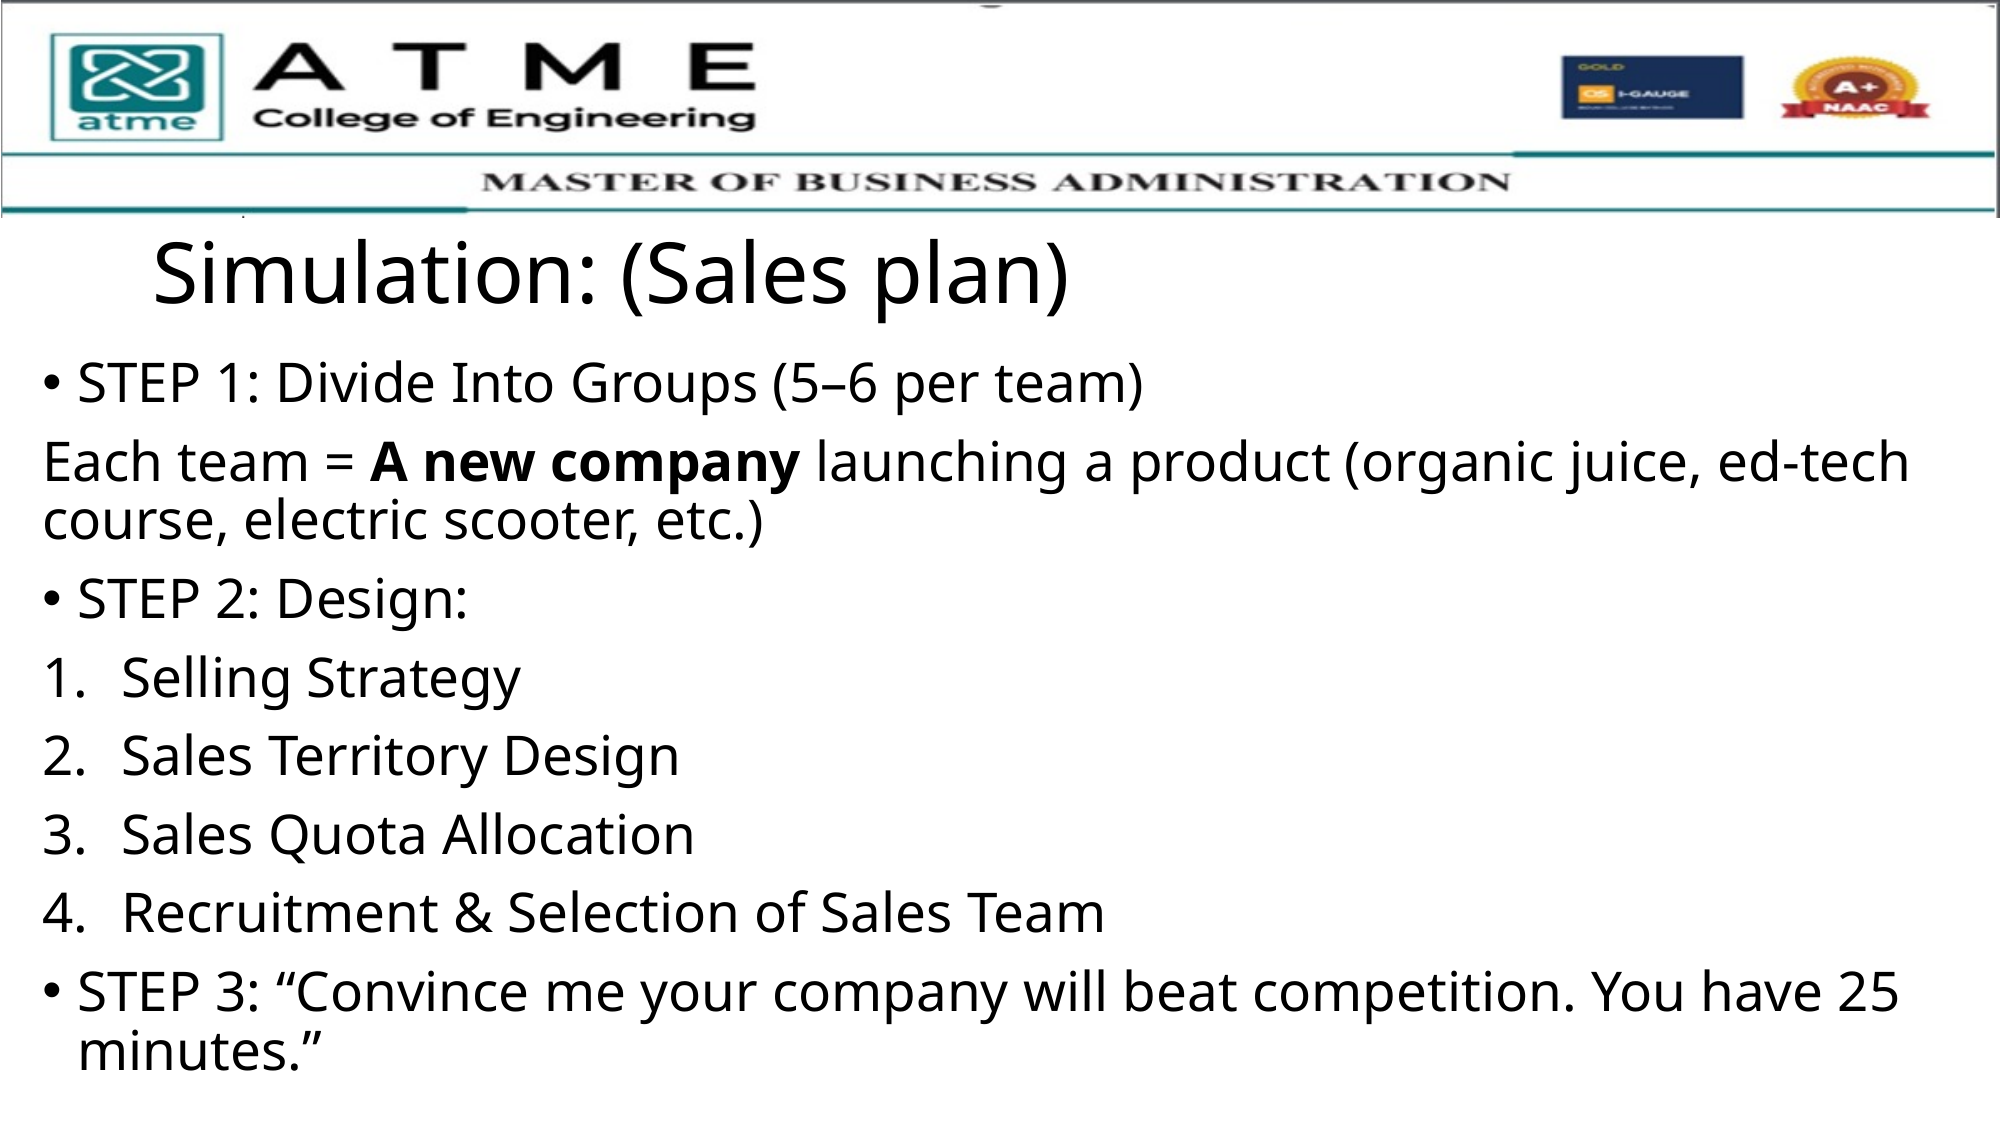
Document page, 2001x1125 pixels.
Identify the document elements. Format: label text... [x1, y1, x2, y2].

list STEP 1: Divide Into Groups (5–6 per team) Each team = A new company launching a product (organic juice, ed-tech course, electric scooter, etc.) STEP 2: Design: Selling Strategy Sales Territory Design Sales Quota Allocation Recruitment & Selection of Sales Team STEP 3: “Convince me your company will beat competition. You have 25 minutes.” [27, 347, 2000, 1096]
picture [1, 0, 2000, 218]
title Simulation: (Sales plan) [137, 222, 1863, 330]
